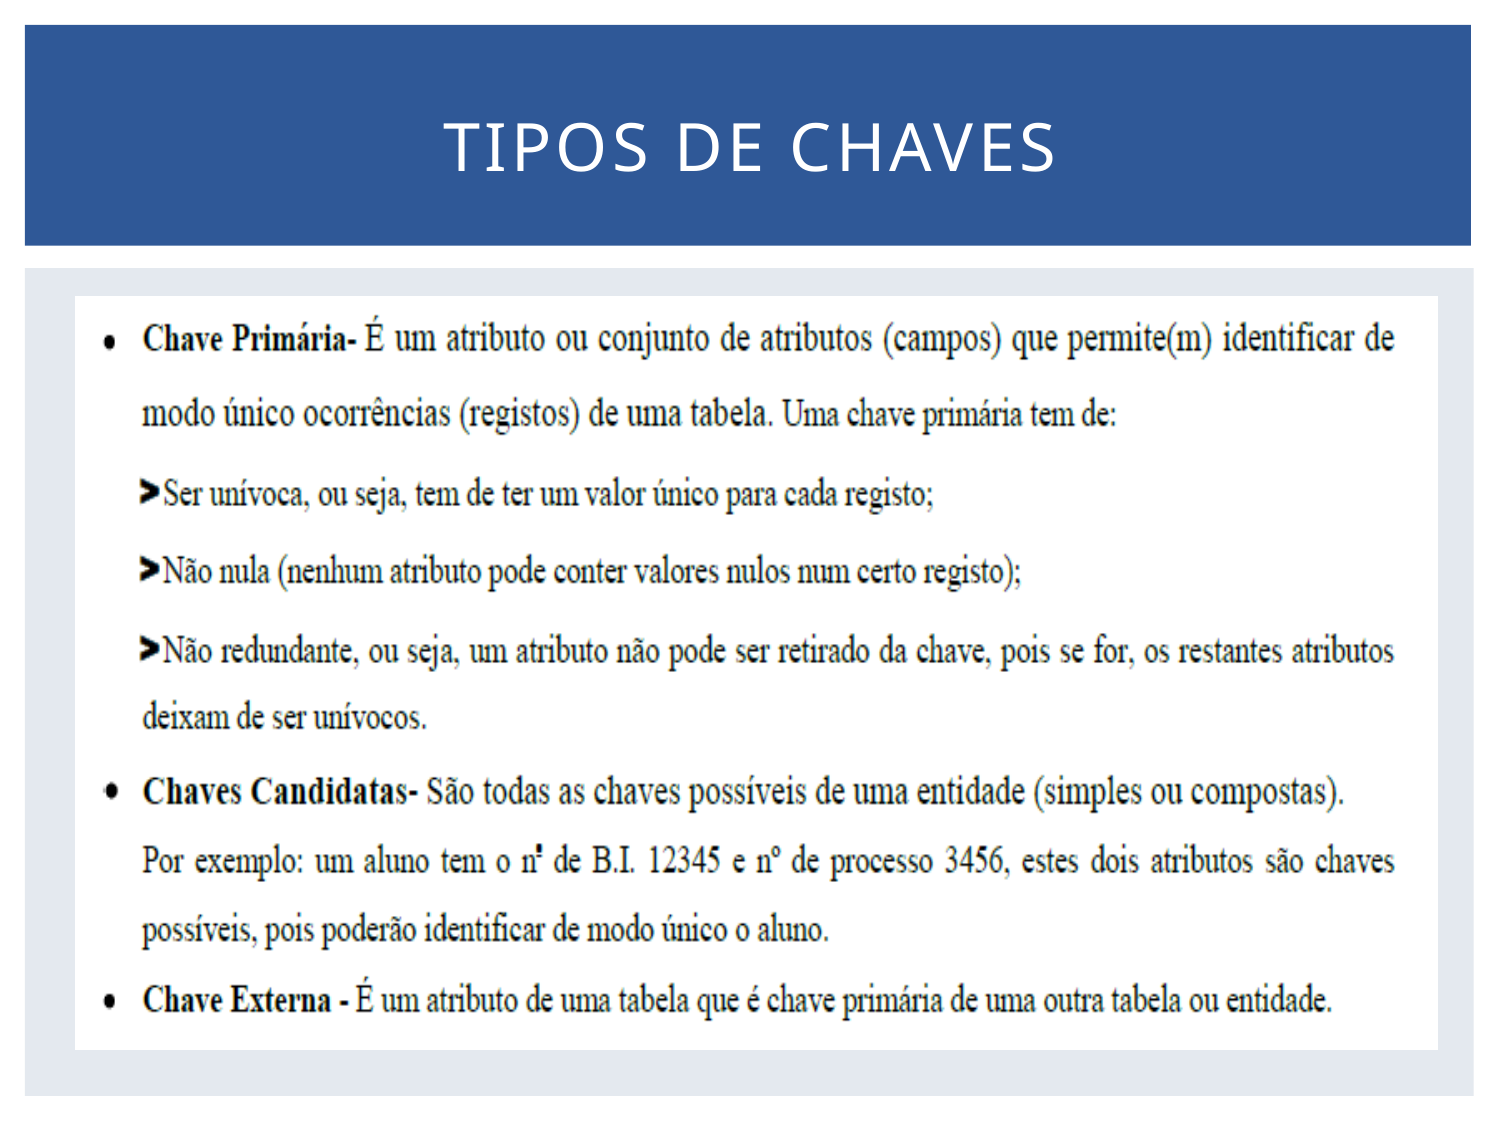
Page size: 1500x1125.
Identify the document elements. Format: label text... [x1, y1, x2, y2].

picture [74, 295, 1438, 1051]
title Tipos de chaves [62, 58, 1438, 232]
